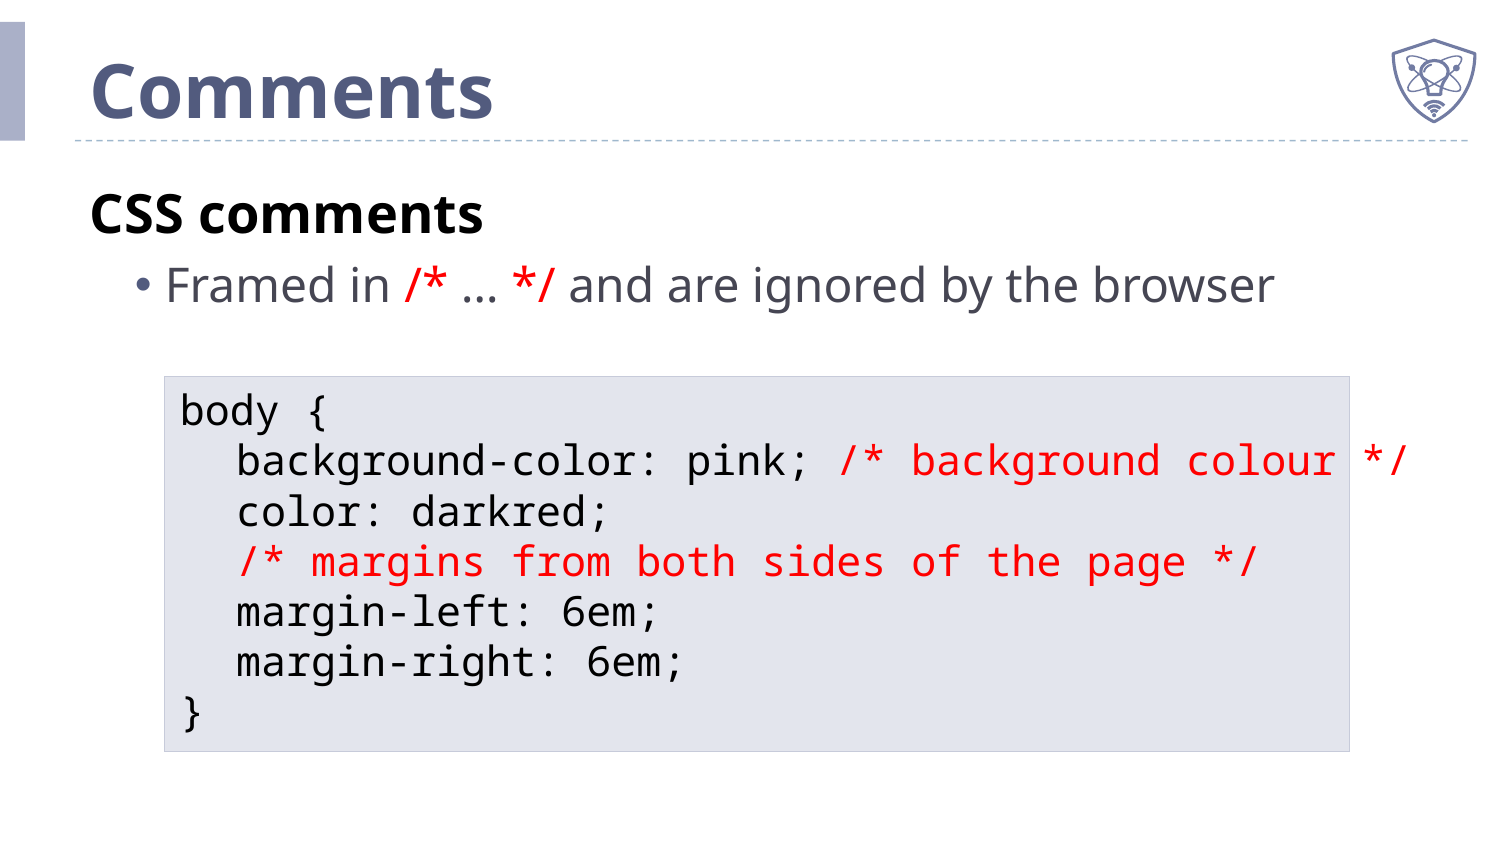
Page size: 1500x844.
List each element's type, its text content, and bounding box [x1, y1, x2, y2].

text_box body { background-color: pink; /* background colour */ color: darkred; /* margins from both sides of the page */ margin-left: 6em; margin-right: 6em; } [164, 376, 1350, 752]
title Comments [75, 18, 1475, 141]
list CSS comments Framed in /* … */ and are ignored by the browser [75, 171, 1475, 835]
